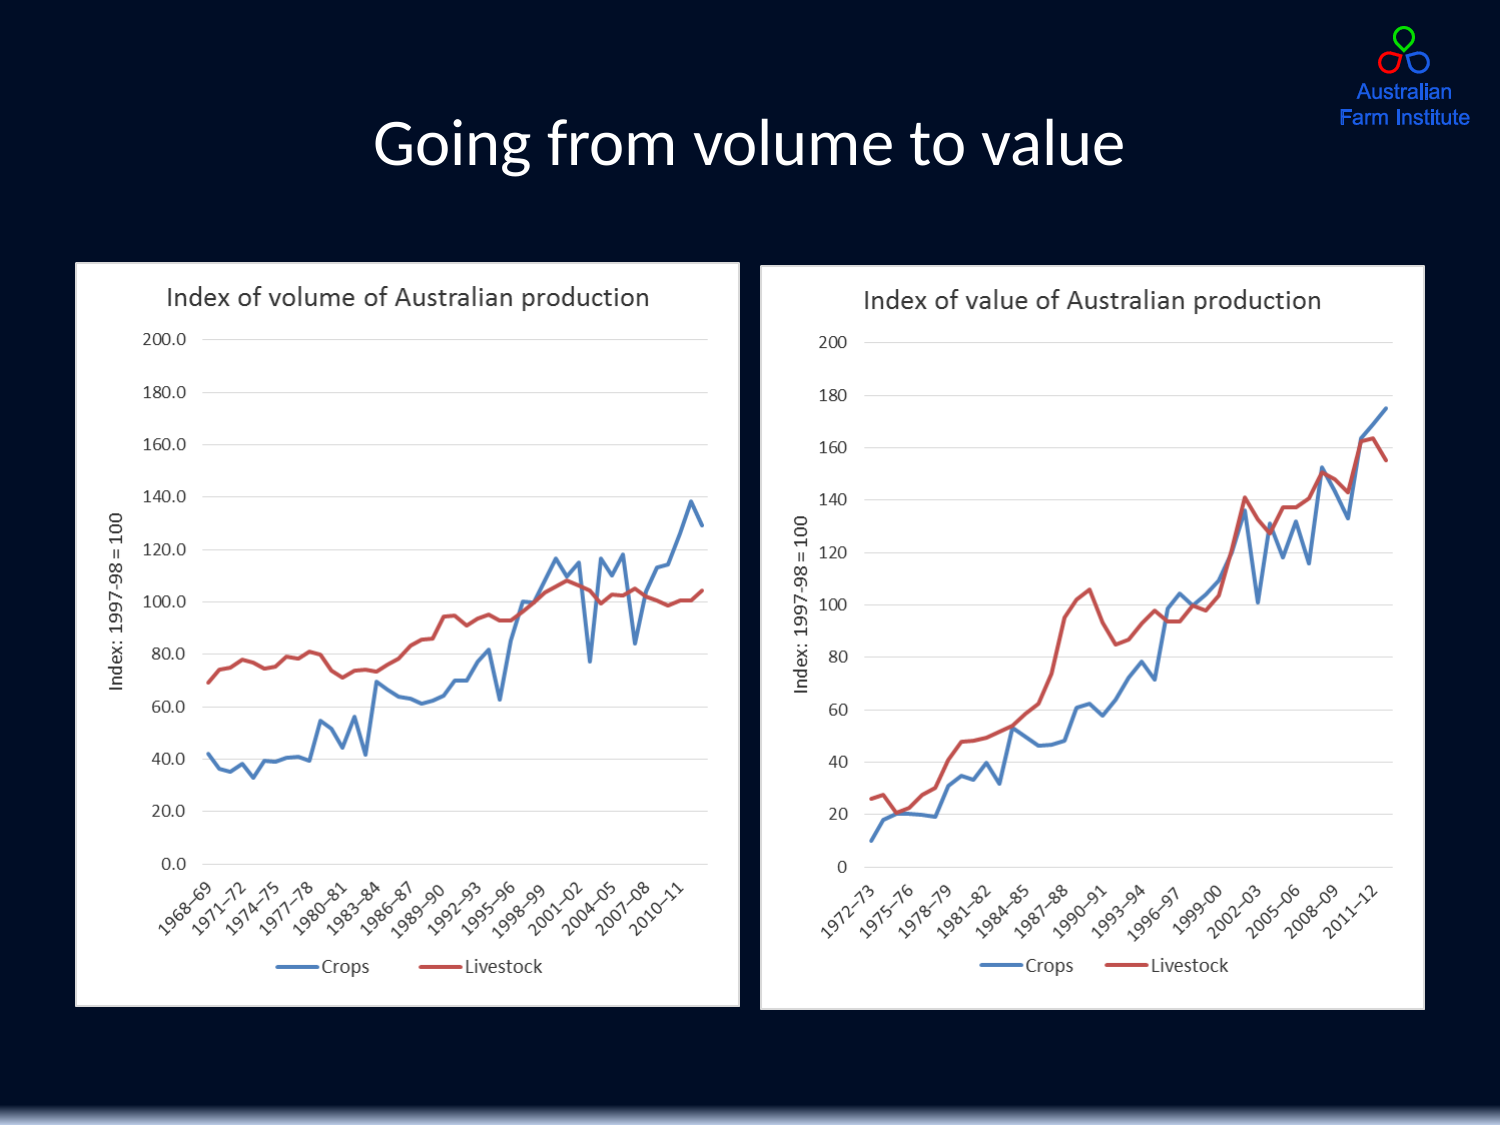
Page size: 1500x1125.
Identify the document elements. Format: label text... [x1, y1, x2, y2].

picture [74, 262, 740, 1007]
title Going from volume to value [75, 45, 1425, 233]
picture [760, 265, 1426, 1010]
